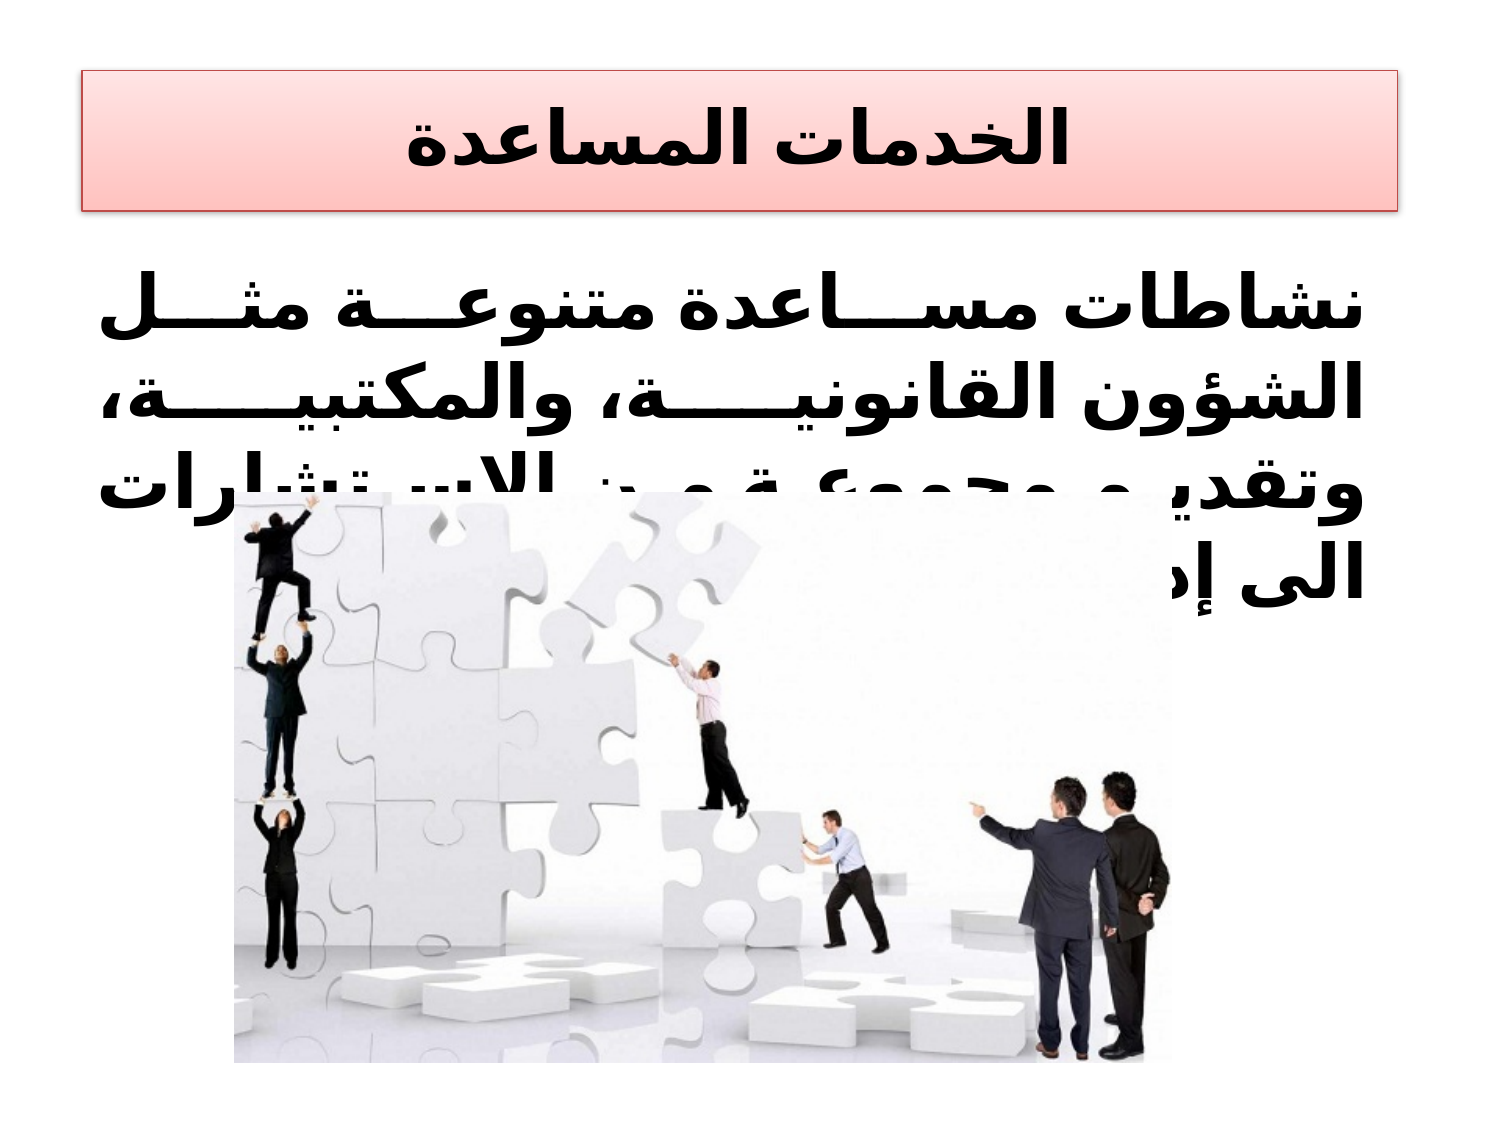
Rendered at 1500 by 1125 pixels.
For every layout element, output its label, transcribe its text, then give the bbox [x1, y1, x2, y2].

text_box نشاطات مساعدة متنوعة مثل الشؤون القانونية، والمكتبية، وتقديم مجموعة من الإستشارات الى إدارة المنظمة [82, 246, 1383, 621]
text_box الخدمات المساعدة [81, 70, 1398, 212]
picture [234, 491, 1173, 1063]
